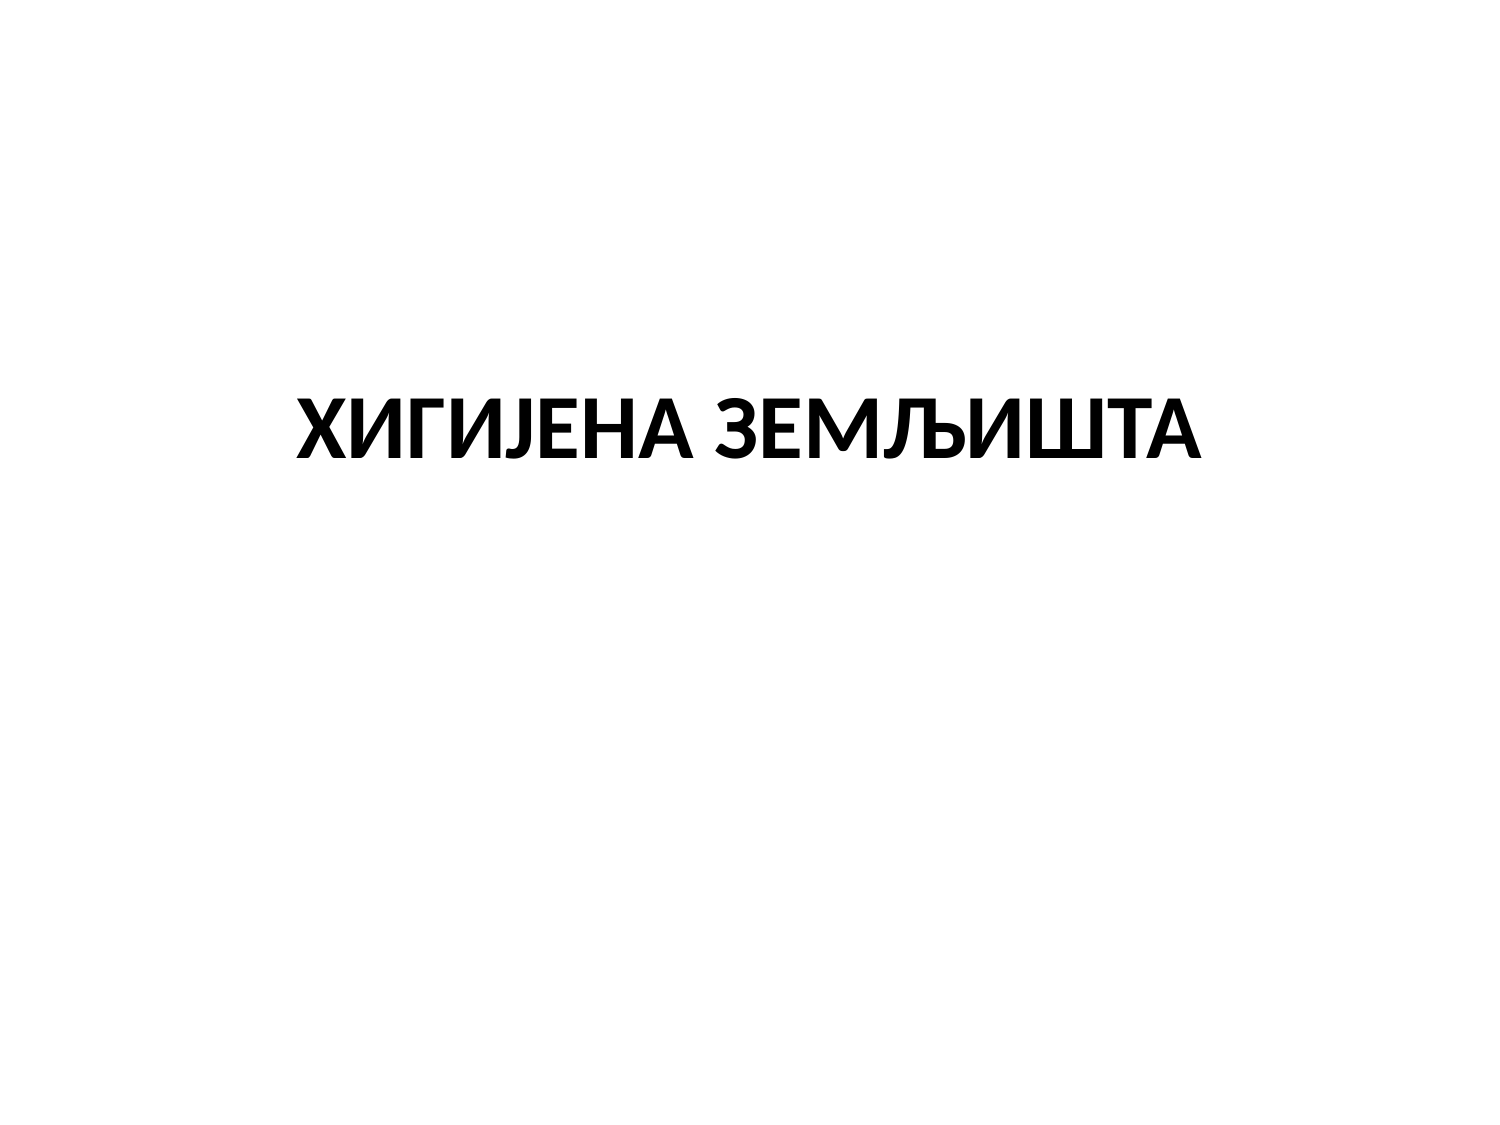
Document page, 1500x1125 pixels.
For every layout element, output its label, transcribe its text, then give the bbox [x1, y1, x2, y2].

title ХИГИЈЕНА ЗЕМЉИШТА [74, 327, 1426, 516]
